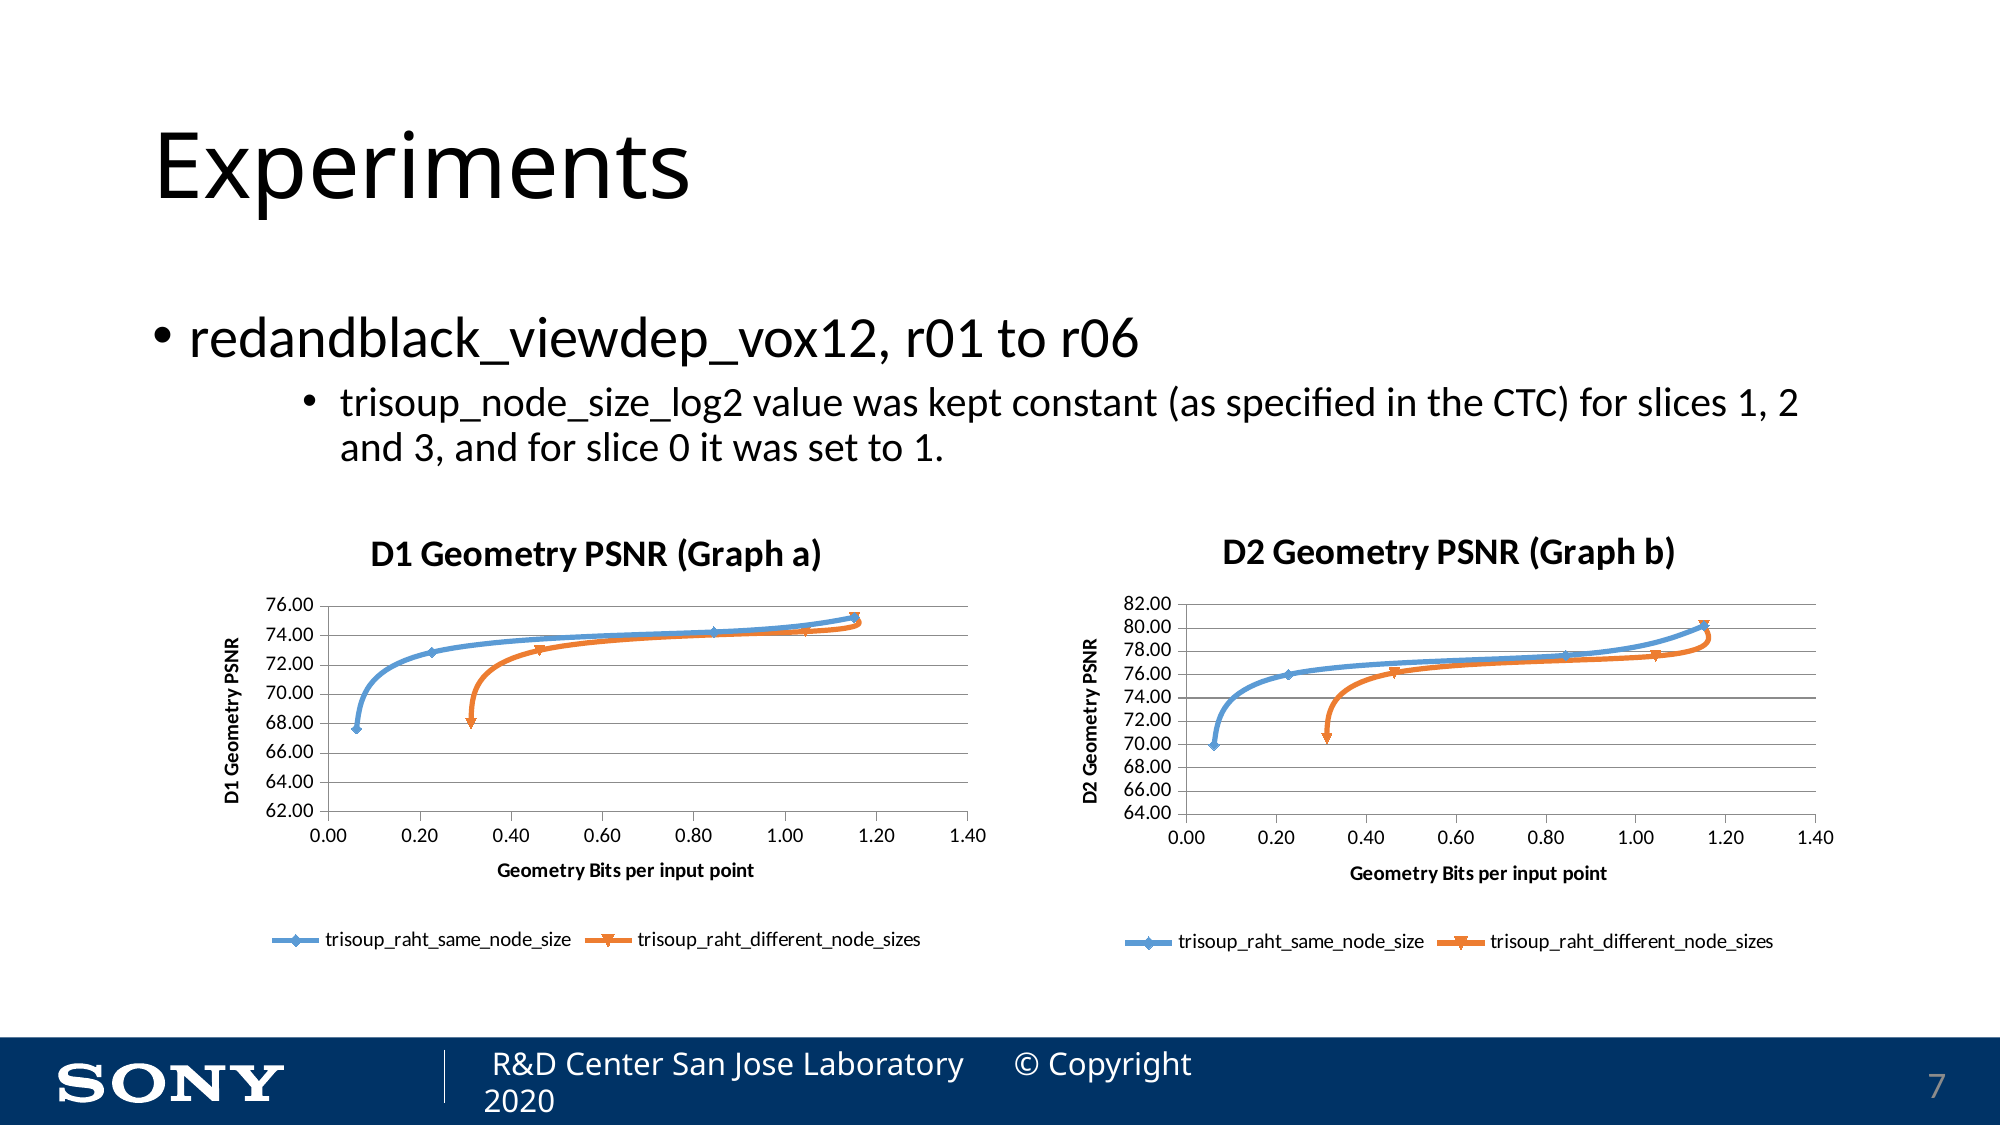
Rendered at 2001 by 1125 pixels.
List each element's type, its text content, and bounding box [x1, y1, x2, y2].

slide_number 7 [1511, 1053, 1962, 1114]
chart [1048, 508, 1851, 960]
chart [189, 510, 1003, 957]
list redandblack_viewdep_vox12, r01 to r06 trisoup_node_size_log2 value was kept constant (as specified in the CTC) for slices 1, 2 and 3, and for slice 0 it was set to 1. [137, 299, 1863, 1014]
title Experiments [137, 59, 1863, 278]
